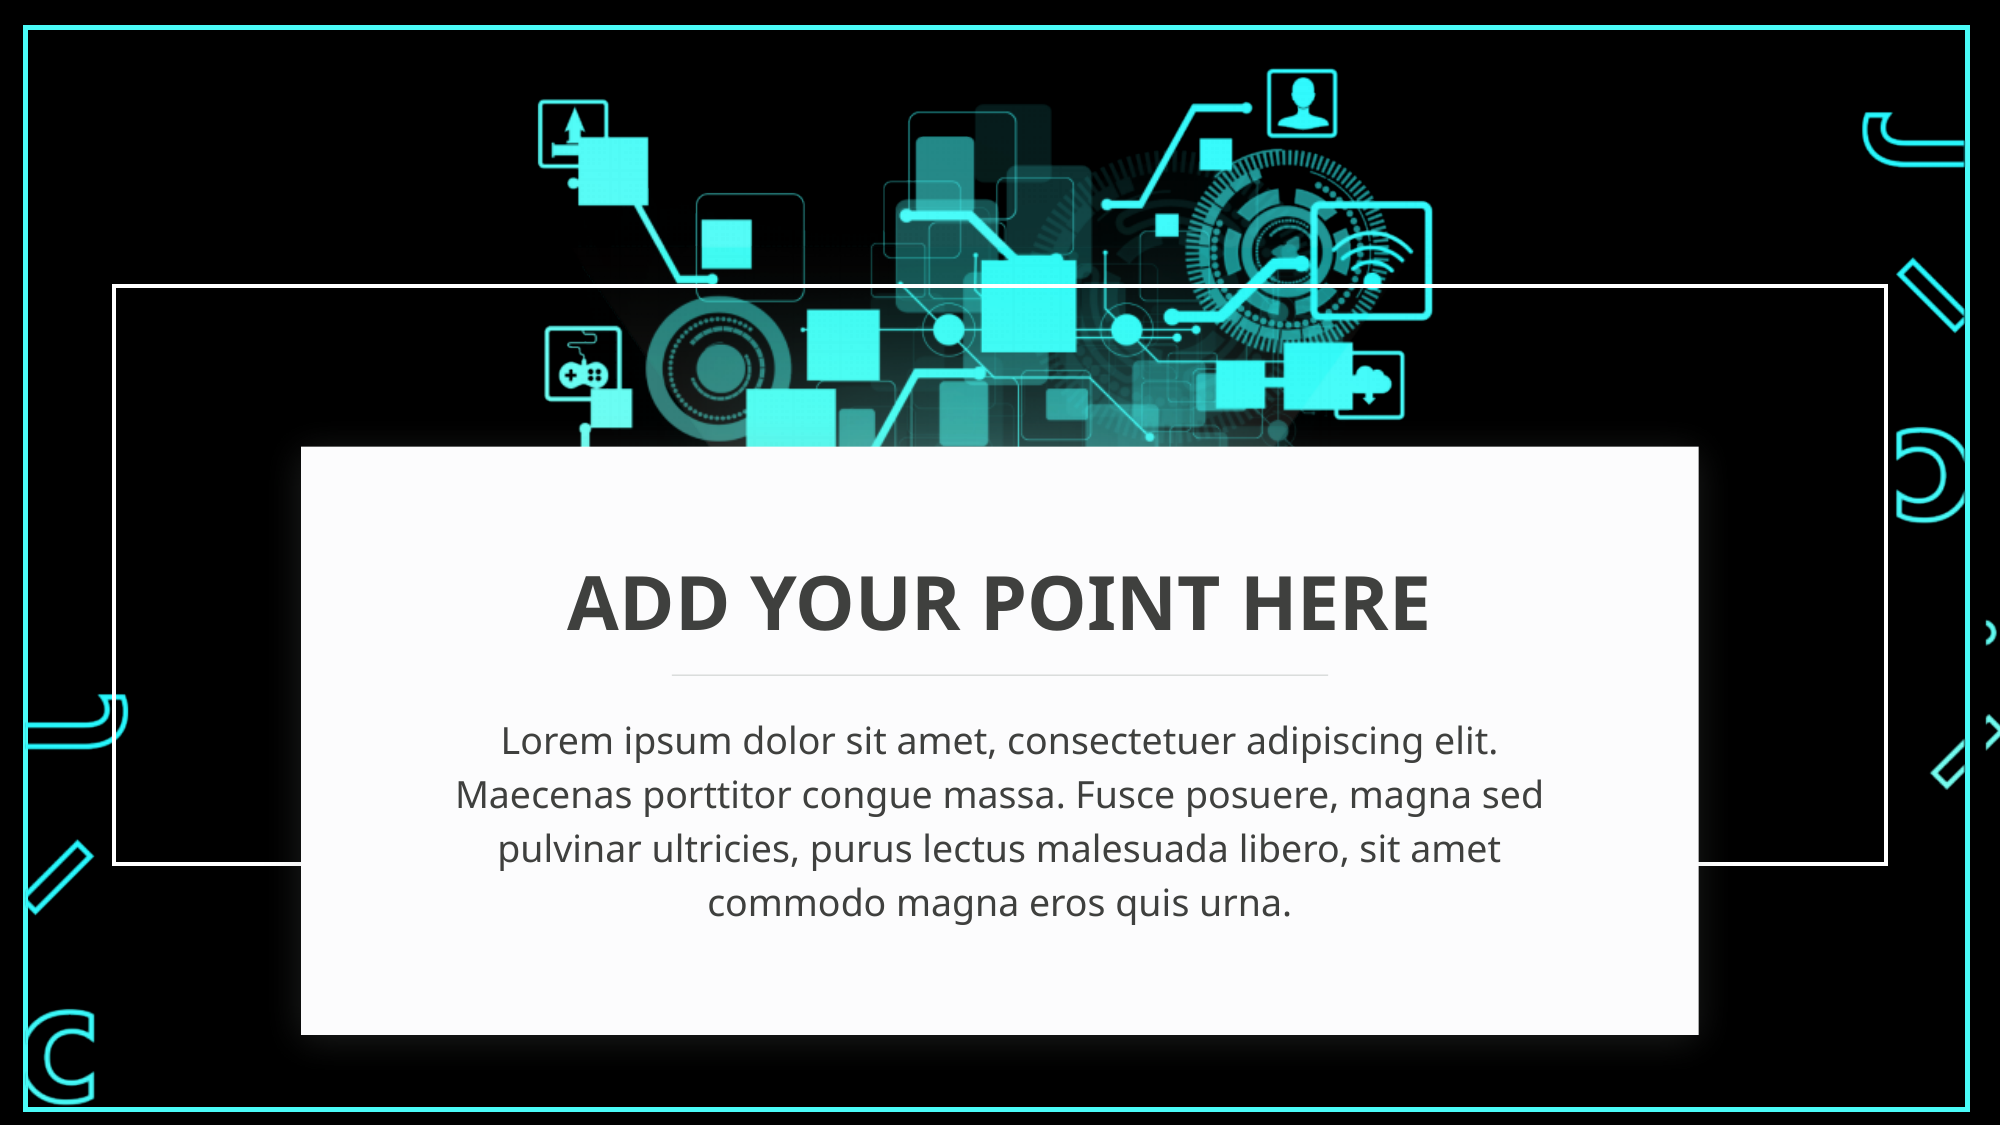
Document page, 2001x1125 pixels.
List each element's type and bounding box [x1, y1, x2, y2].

text_box [676, 818, 1969, 1110]
text_box [25, 27, 1315, 593]
text_box [1819, 818, 1887, 865]
picture [0, 11, 2000, 1125]
text_box [113, 285, 168, 593]
